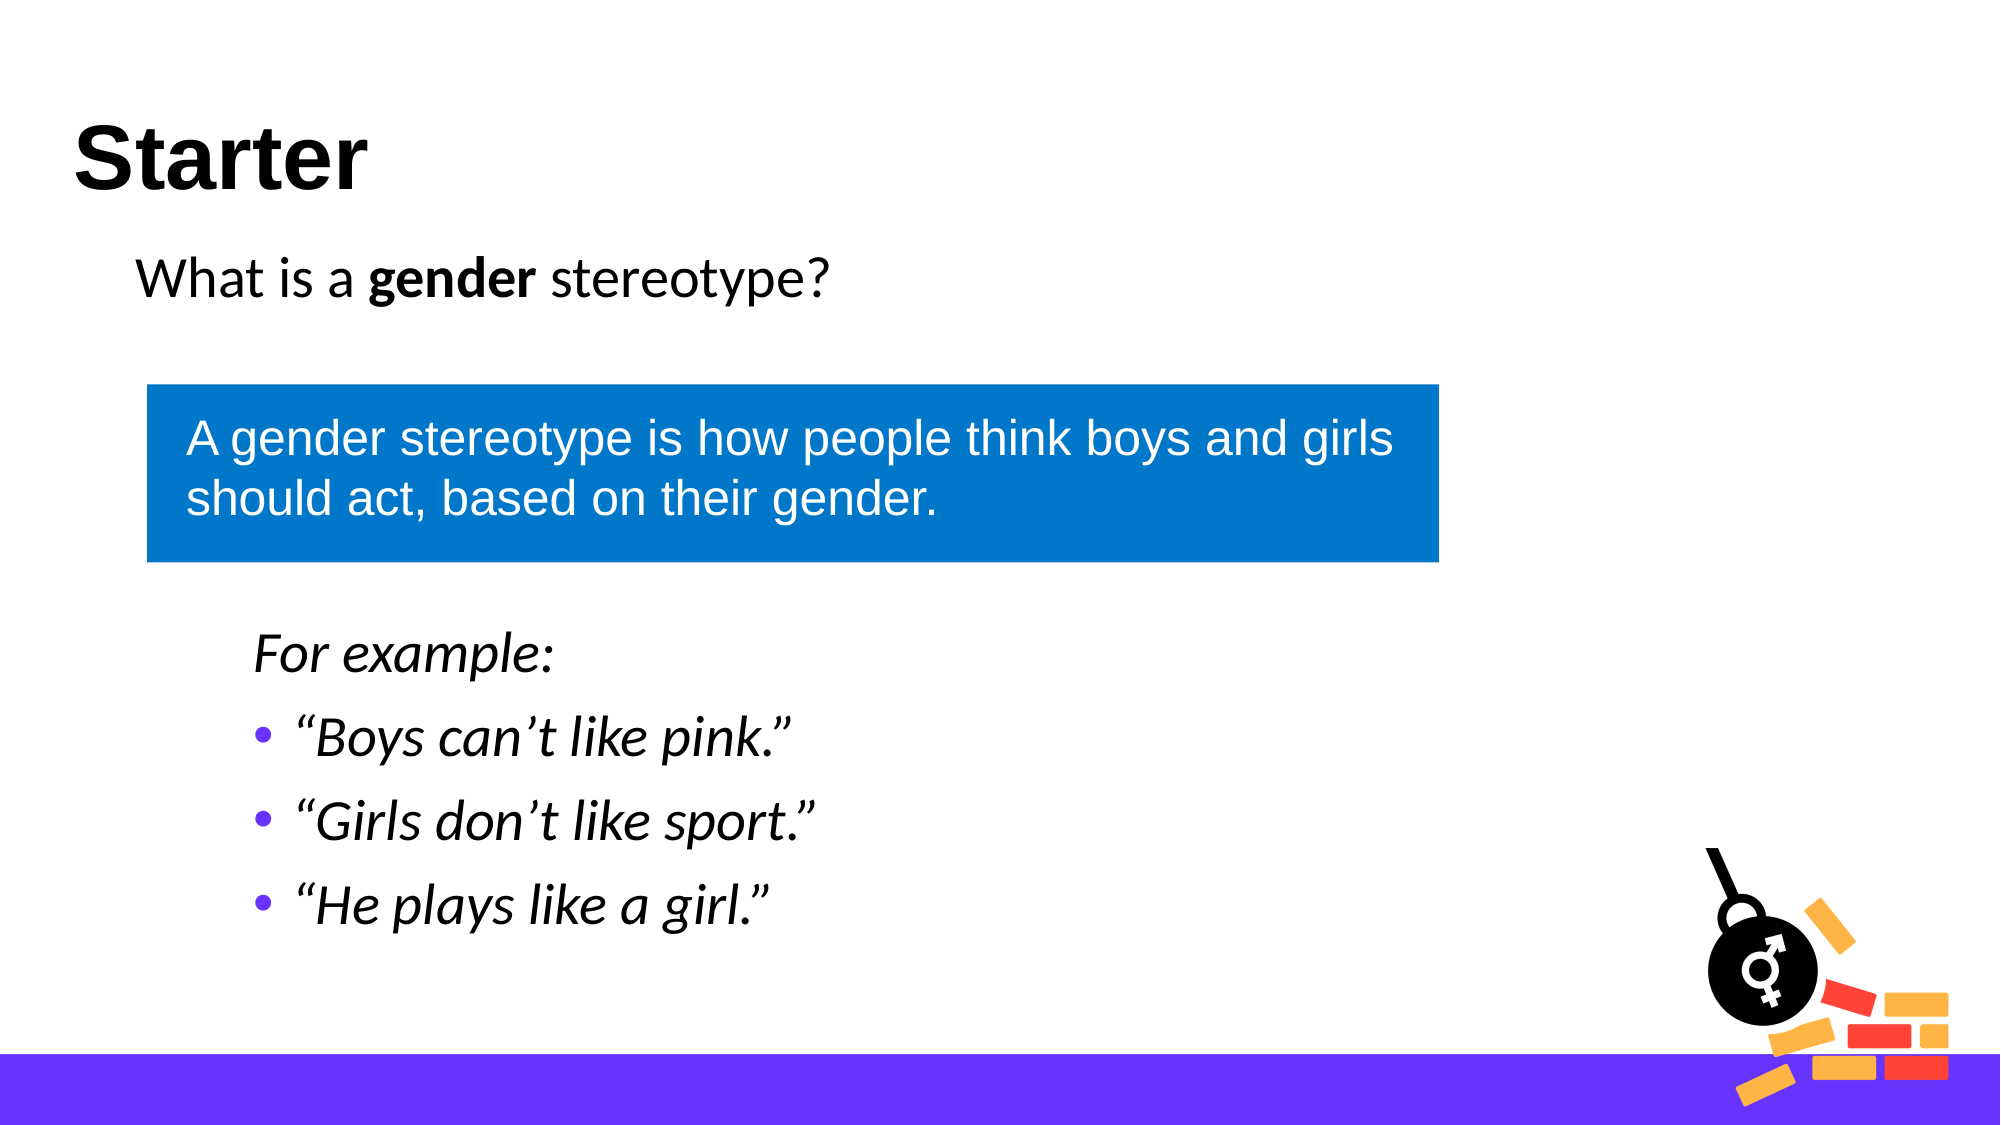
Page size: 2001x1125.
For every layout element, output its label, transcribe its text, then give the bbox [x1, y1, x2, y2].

text_box A gender stereotype is how people think boys and girls should act, based on their gender. [171, 398, 1538, 533]
picture [0, 0, 2000, 1125]
text_box [146, 383, 1440, 563]
list What is a gender stereotype? [120, 239, 923, 344]
title Starter [59, 0, 1857, 218]
text_box For example: “Boys can’t like pink.” “Girls don’t like sport.” “He plays like a girl.” [238, 615, 842, 949]
